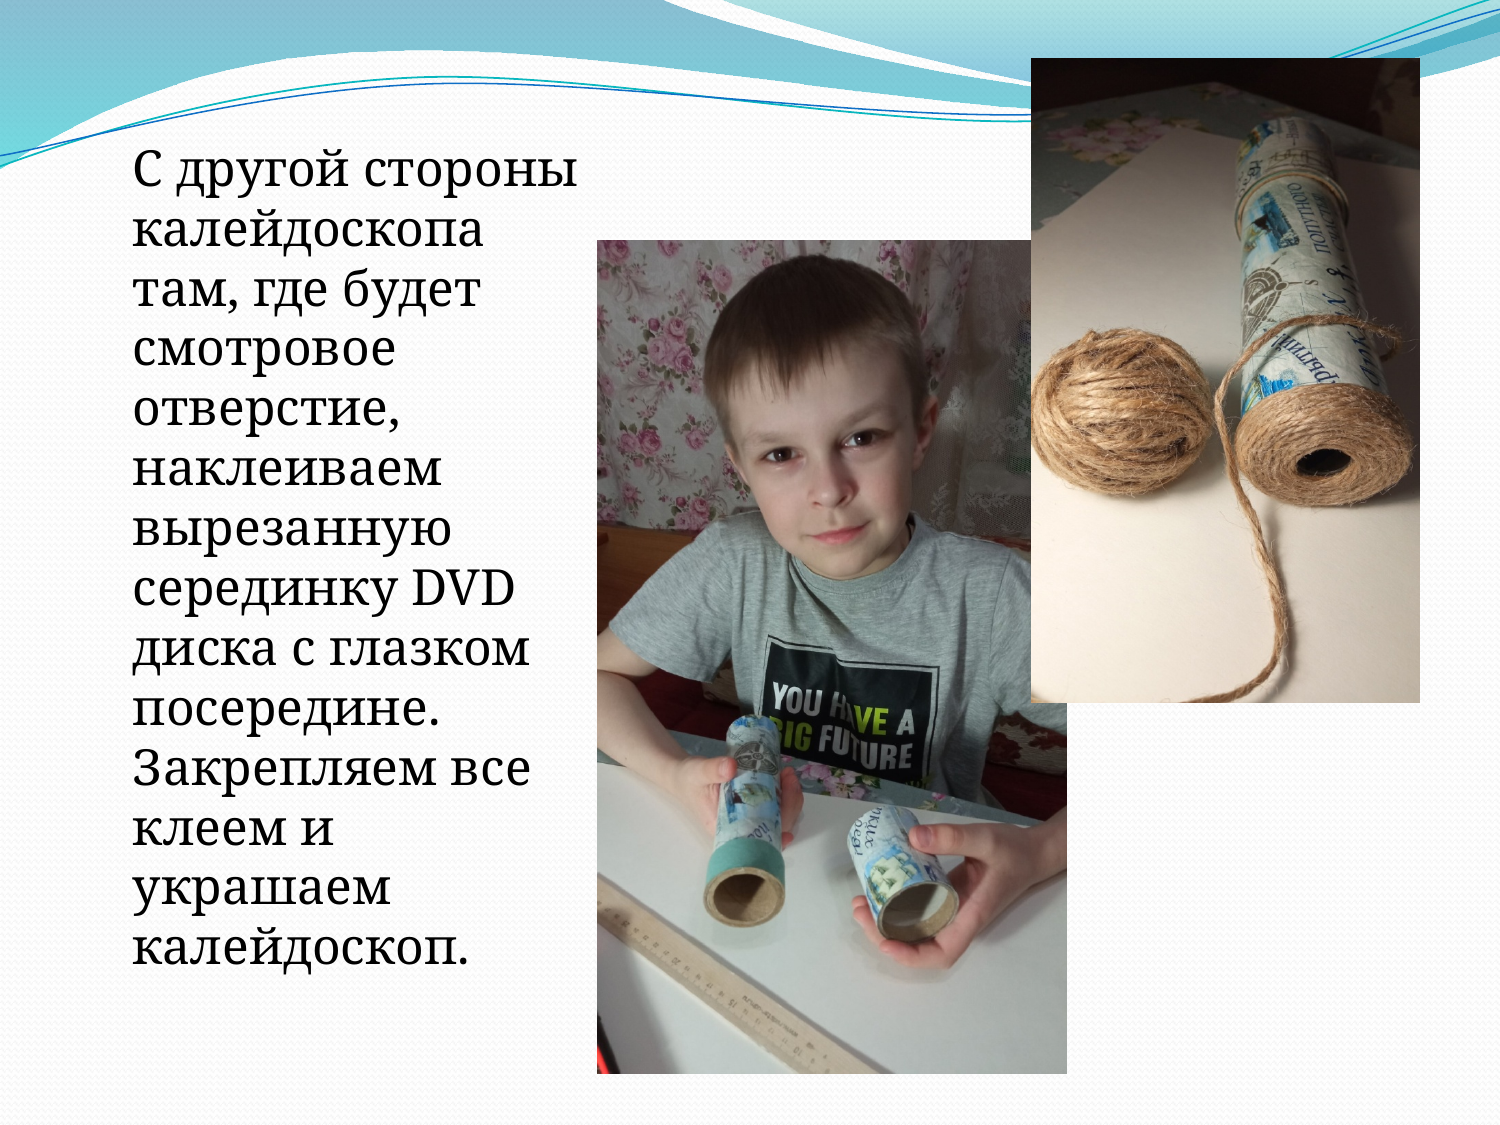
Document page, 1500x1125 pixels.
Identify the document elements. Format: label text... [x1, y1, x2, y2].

list С другой стороны калейдоскопа там, где будет смотровое отверстие, наклеиваем вырезанную серединку DVD диска с глазком посередине. Закрепляем все клеем и украшаем калейдоскоп. [76, 128, 599, 1043]
picture [1030, 58, 1420, 703]
picture [597, 239, 1067, 1074]
